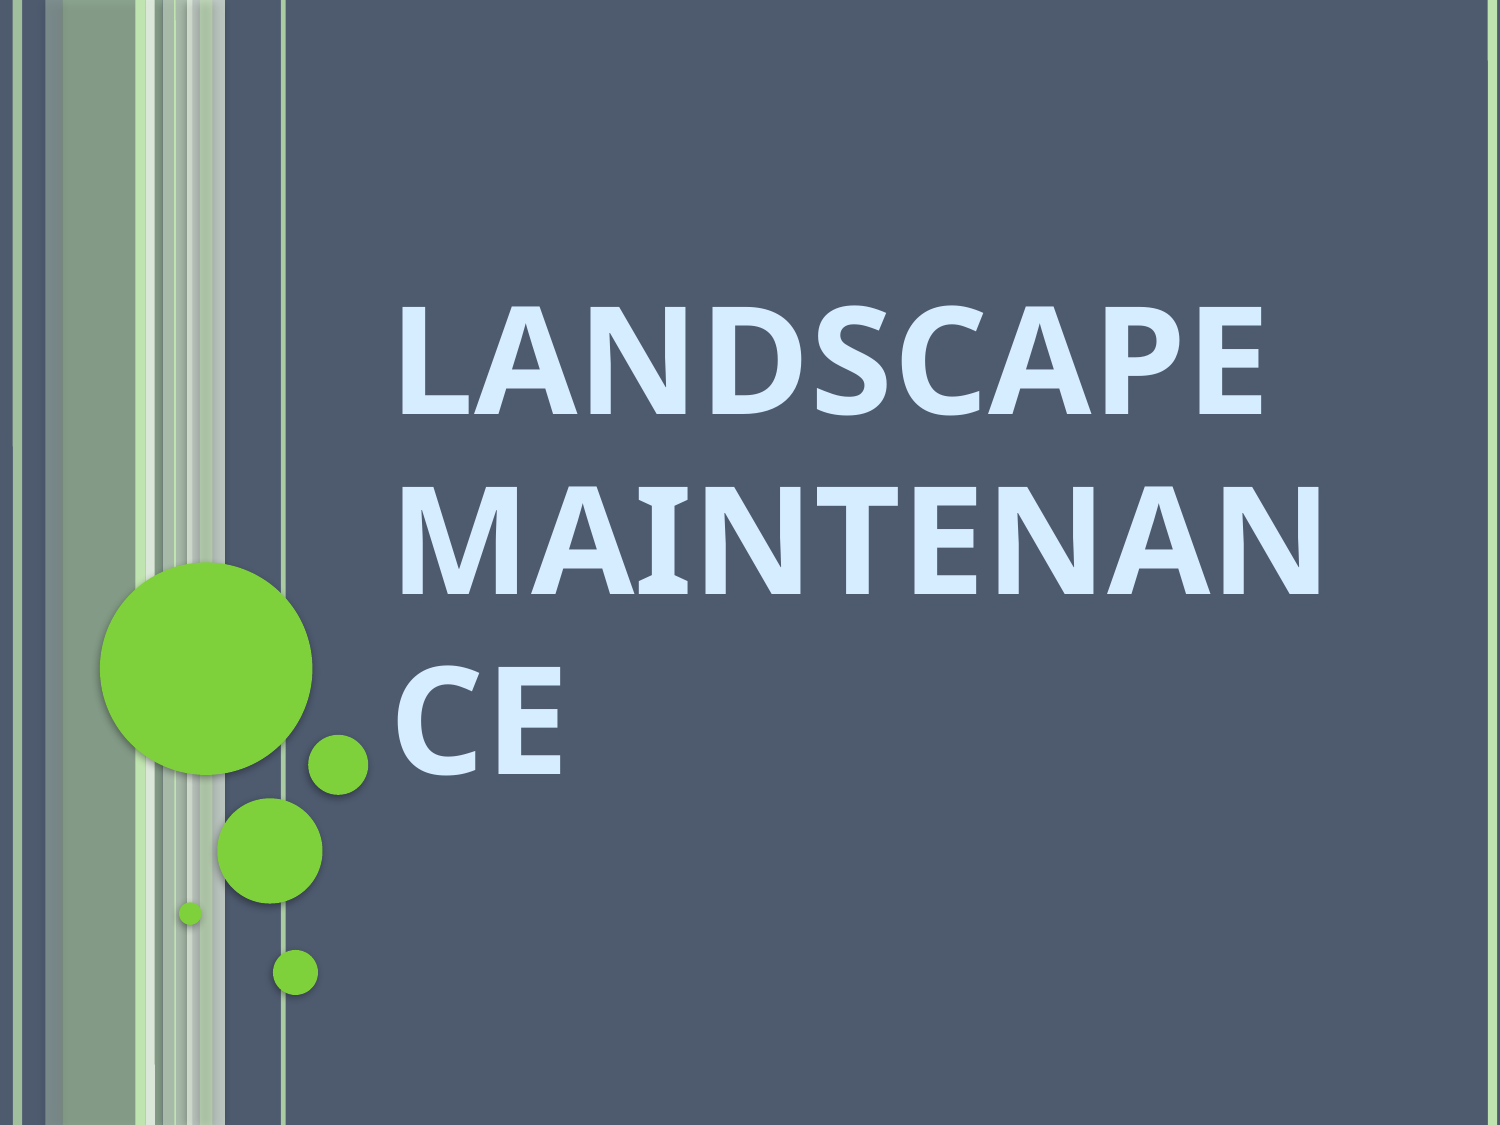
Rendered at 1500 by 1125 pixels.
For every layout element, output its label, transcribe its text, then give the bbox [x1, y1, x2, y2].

title Landscape Maintenance [375, 474, 1388, 812]
